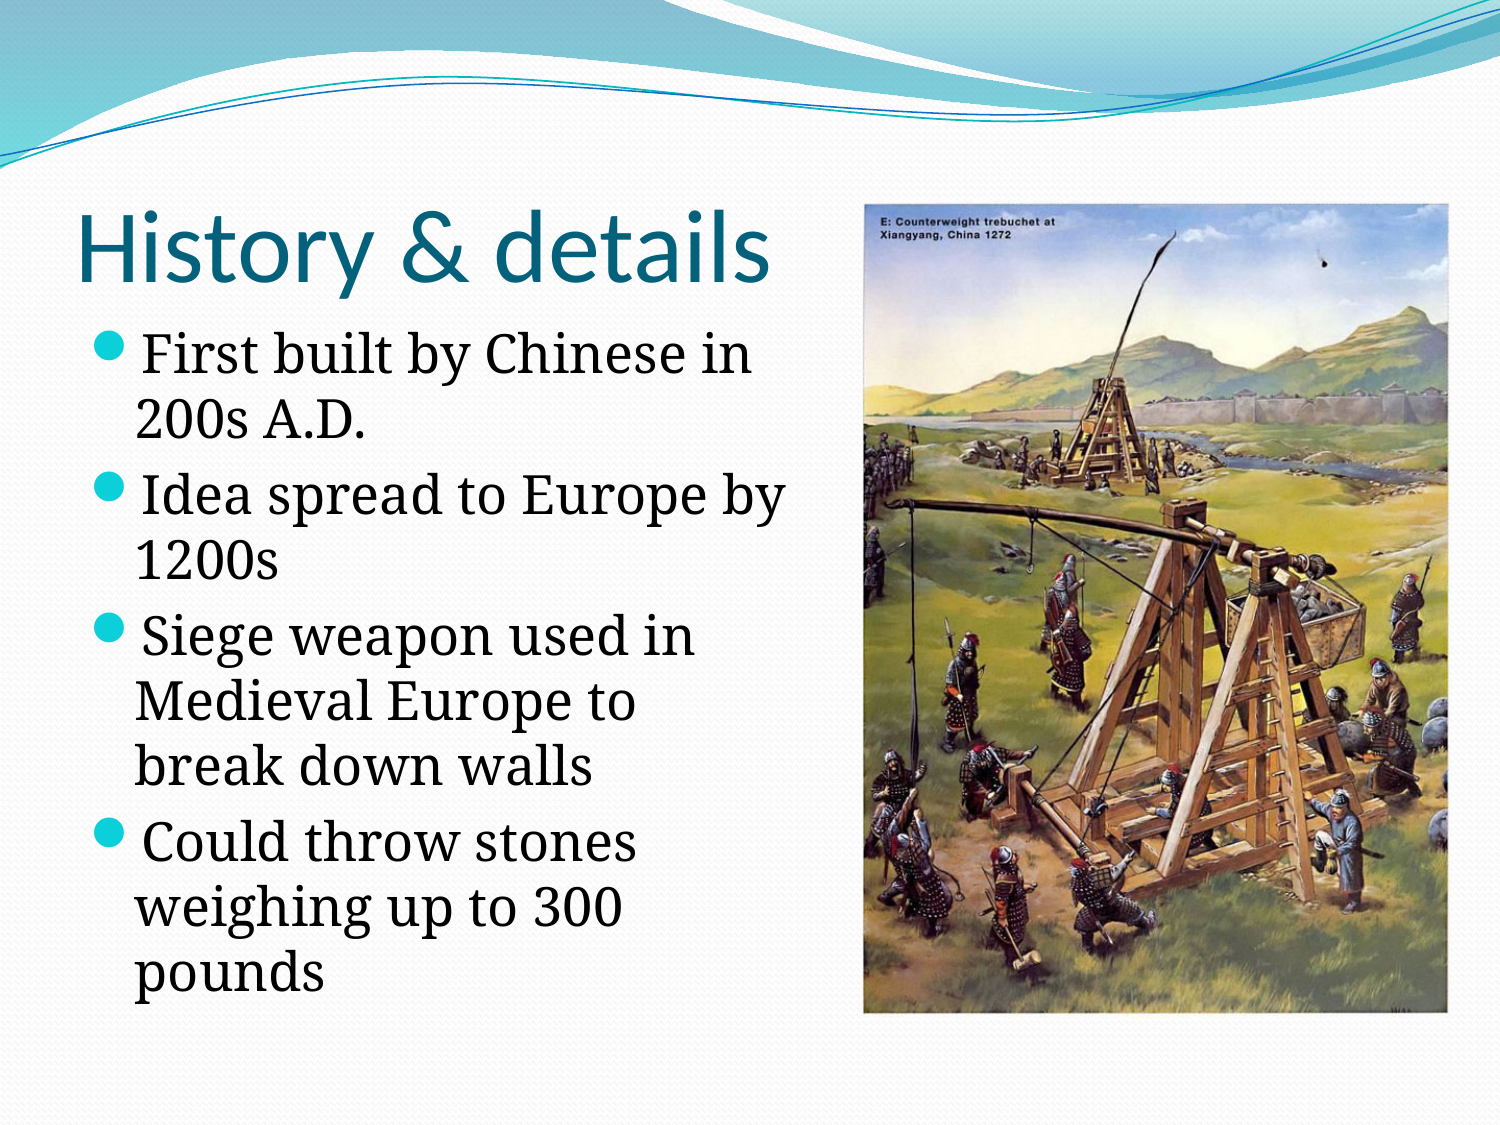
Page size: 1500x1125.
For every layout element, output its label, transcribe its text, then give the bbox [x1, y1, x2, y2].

list First built by Chinese in 200s A.D. Idea spread to Europe by 1200s Siege weapon used in Medieval Europe to break down walls Could throw stones weighing up to 300 pounds [75, 312, 813, 1005]
title History & details [75, 115, 1425, 303]
picture [862, 199, 1451, 1019]
